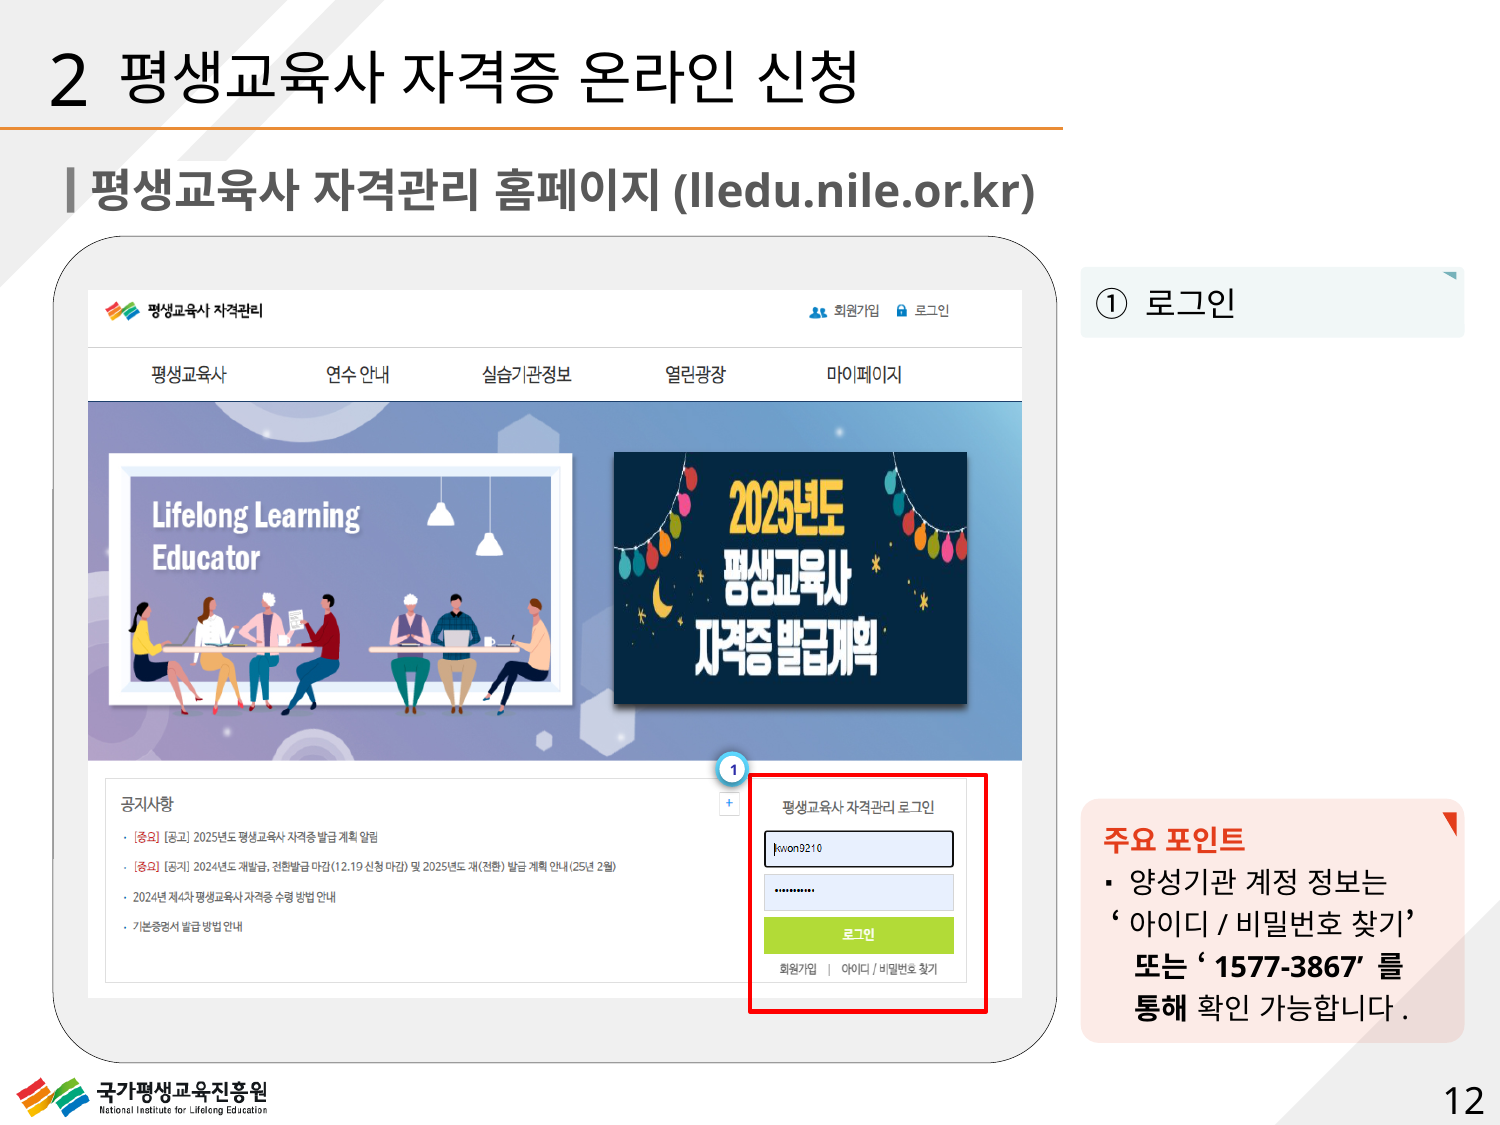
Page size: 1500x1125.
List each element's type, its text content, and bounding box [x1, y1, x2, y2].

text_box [1080, 266, 1500, 338]
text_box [714, 751, 754, 788]
picture [0, 1067, 286, 1125]
picture [88, 290, 1022, 999]
text_box 평생교육사 자격관리 홈페이지(lledu.nile.or.kr) [76, 153, 1435, 228]
text_box [748, 1006, 988, 1013]
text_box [1080, 798, 1465, 1044]
text_box 12 [1149, 1069, 1500, 1125]
